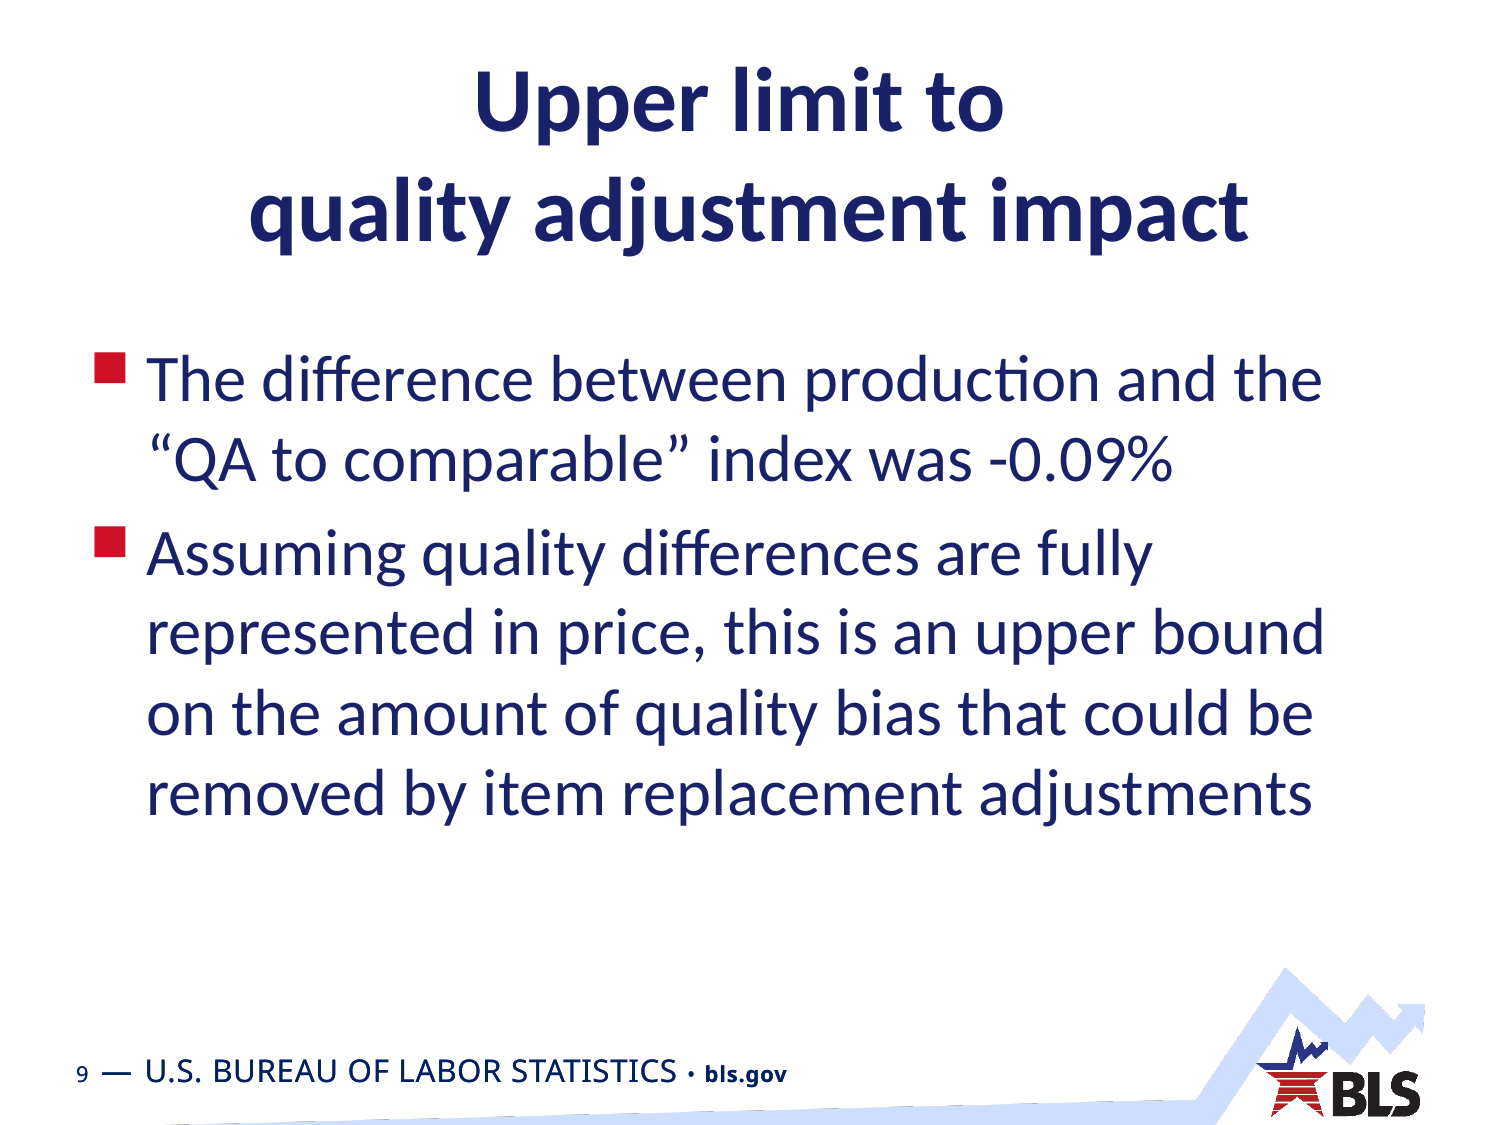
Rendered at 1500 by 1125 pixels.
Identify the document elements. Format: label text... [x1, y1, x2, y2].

title Upper limit to quality adjustment impact [74, 31, 1426, 165]
list The difference between production and the “QA to comparable” index was -0.09% Assuming quality differences are fully represented in price, this is an upper bound on the amount of quality bias that could be removed by item replacement adjustments [74, 327, 1426, 983]
picture [40, 967, 1425, 1125]
